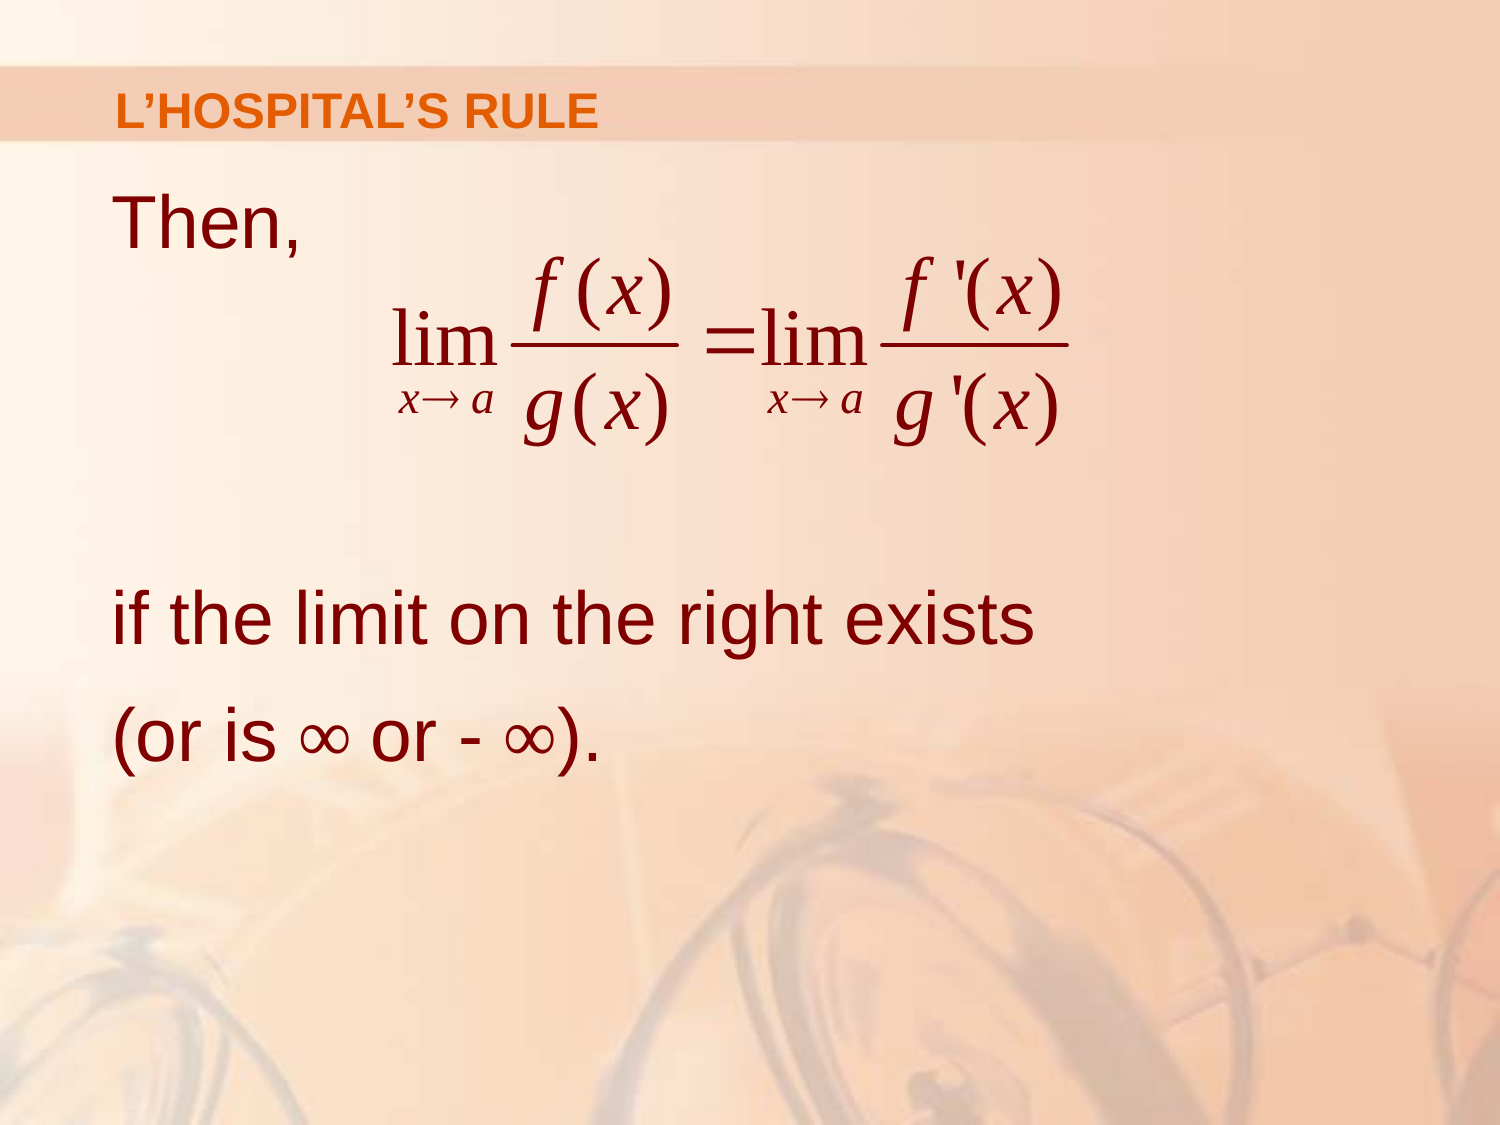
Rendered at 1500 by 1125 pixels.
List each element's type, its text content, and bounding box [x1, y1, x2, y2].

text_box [380, 236, 1081, 462]
picture [0, 0, 1500, 1125]
title L’HOSPITAL’S RULE [99, 60, 976, 138]
list Then, if the limit on the right exists (or is ∞ or - ∞). [95, 138, 1500, 1102]
